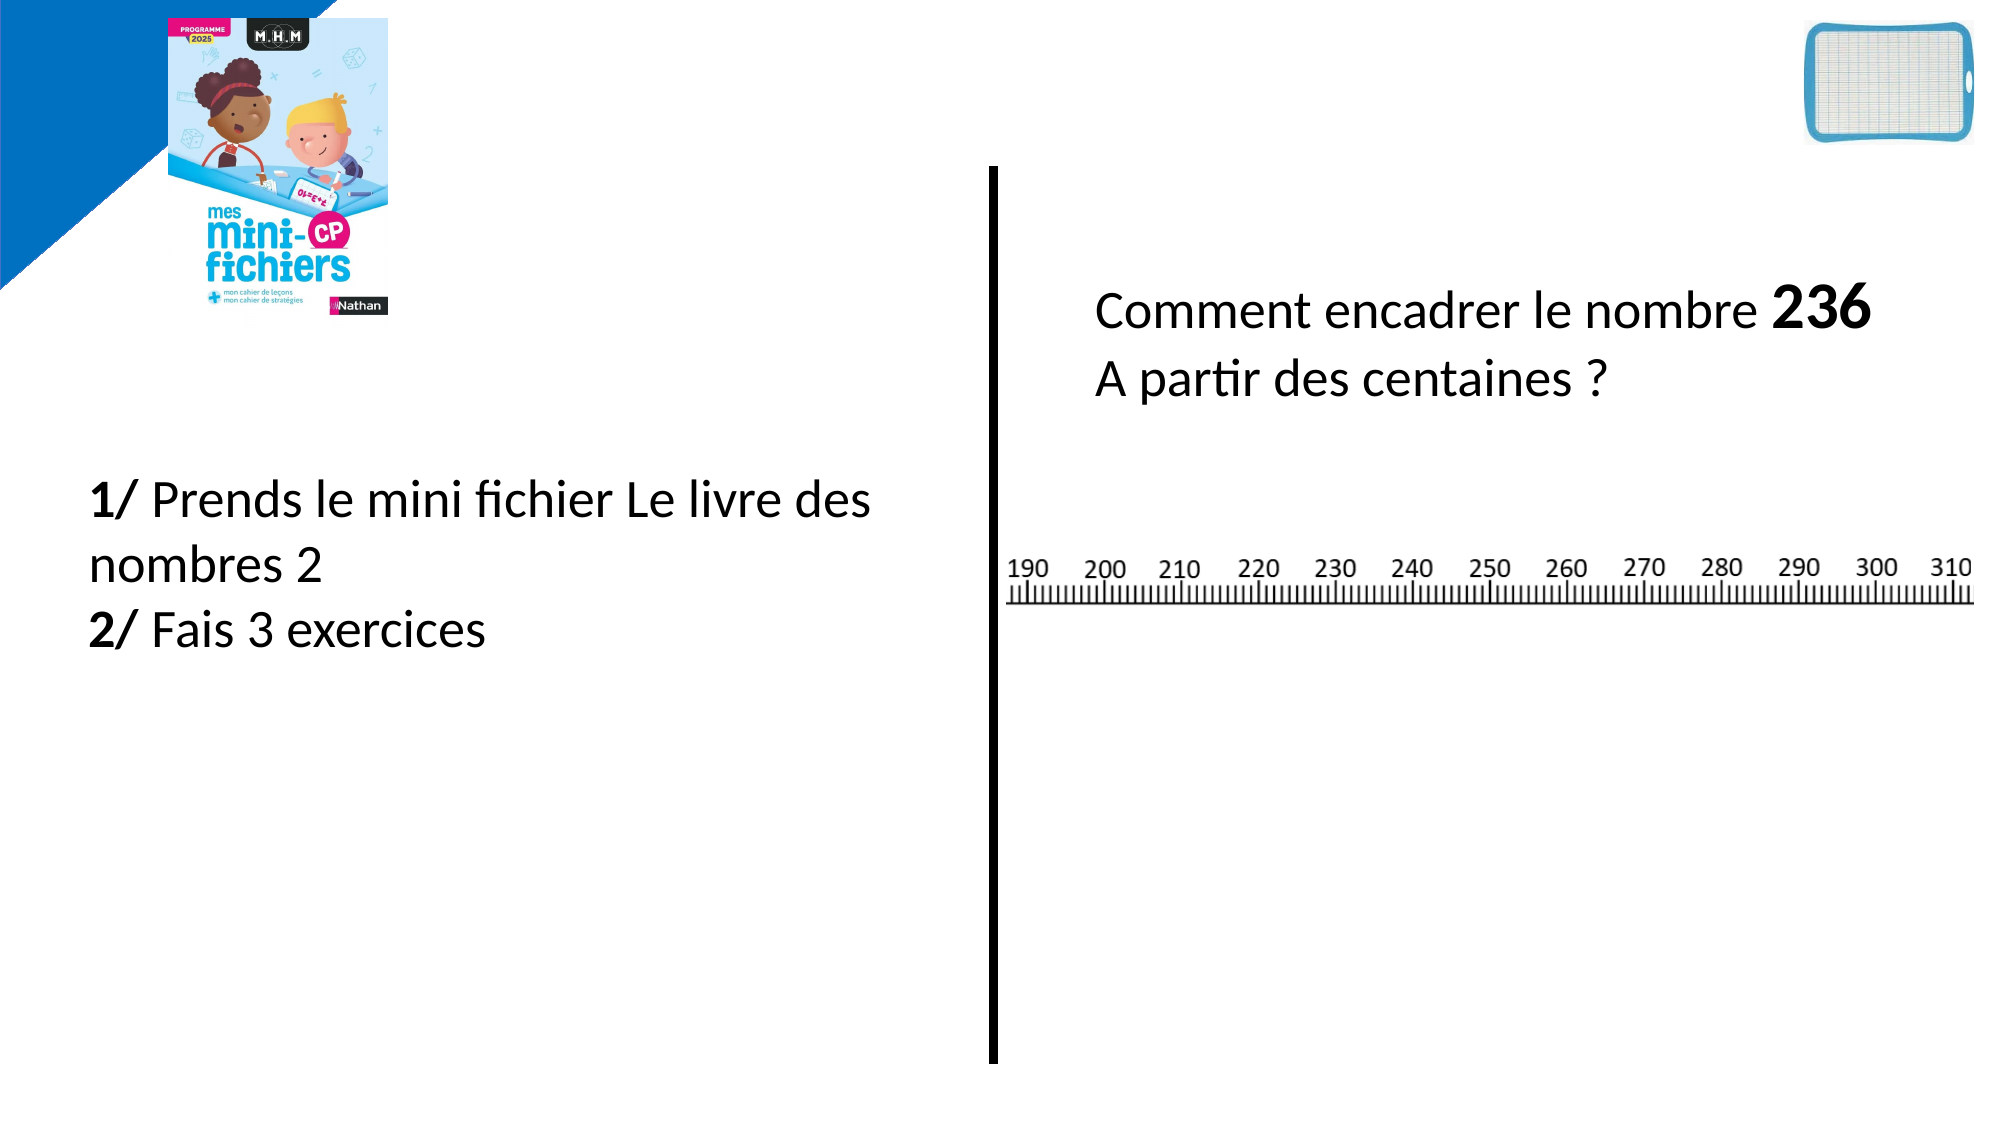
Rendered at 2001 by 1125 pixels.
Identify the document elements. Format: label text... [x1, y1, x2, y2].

picture [1006, 535, 1974, 615]
text_box Comment encadrer le nombre 236 A partir des centaines ? [1080, 254, 2000, 415]
picture [168, 18, 388, 330]
text_box [0, 0, 337, 290]
picture [1803, 20, 1975, 145]
text_box 1/ Prends le mini fichier Le livre des nombres 2 2/ Fais 3 exercices [73, 456, 993, 667]
